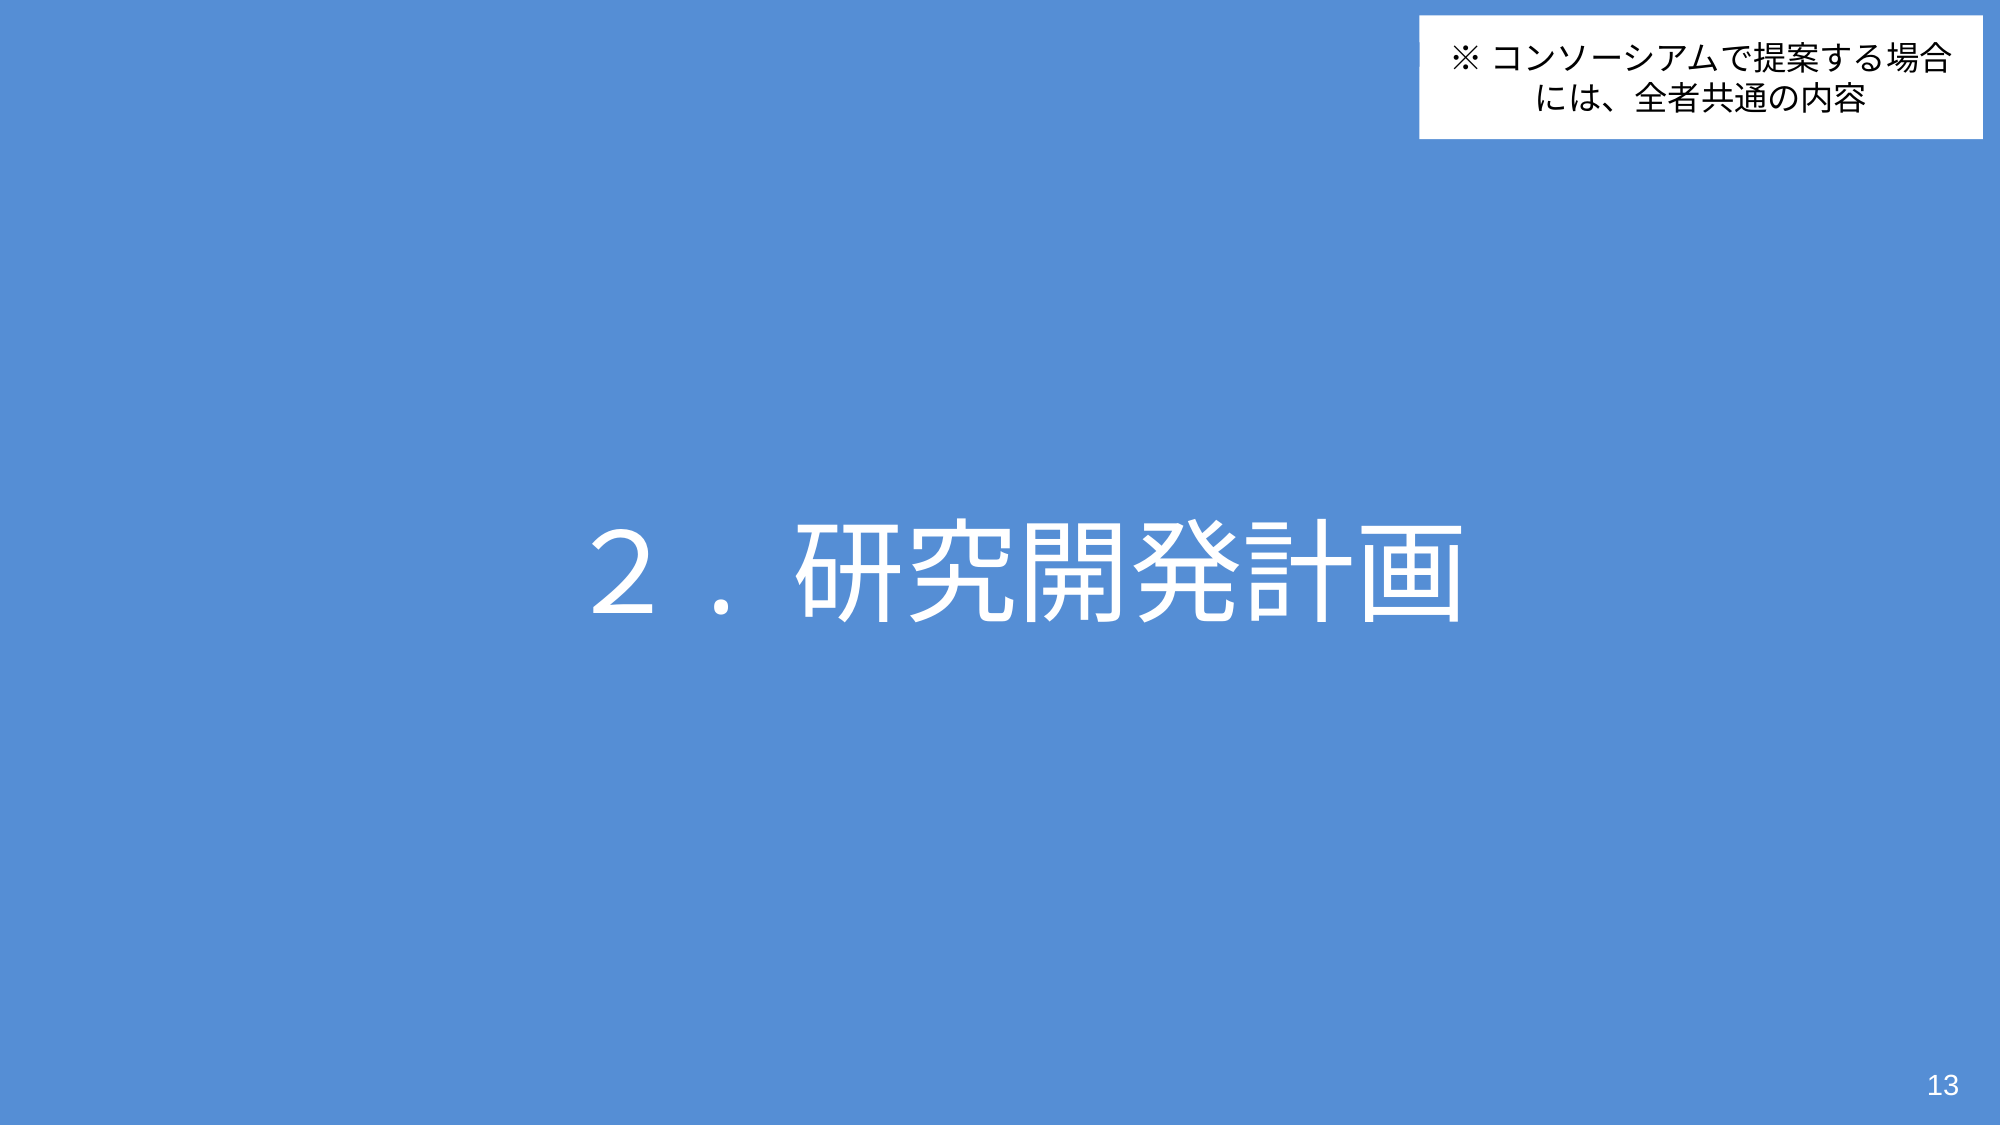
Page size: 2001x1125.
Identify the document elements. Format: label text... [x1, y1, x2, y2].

text_box ２. 研究開発計画 [226, 299, 1808, 826]
text_box ※コンソーシアムで提案する場合には、全者共通の内容 [1418, 14, 1984, 141]
